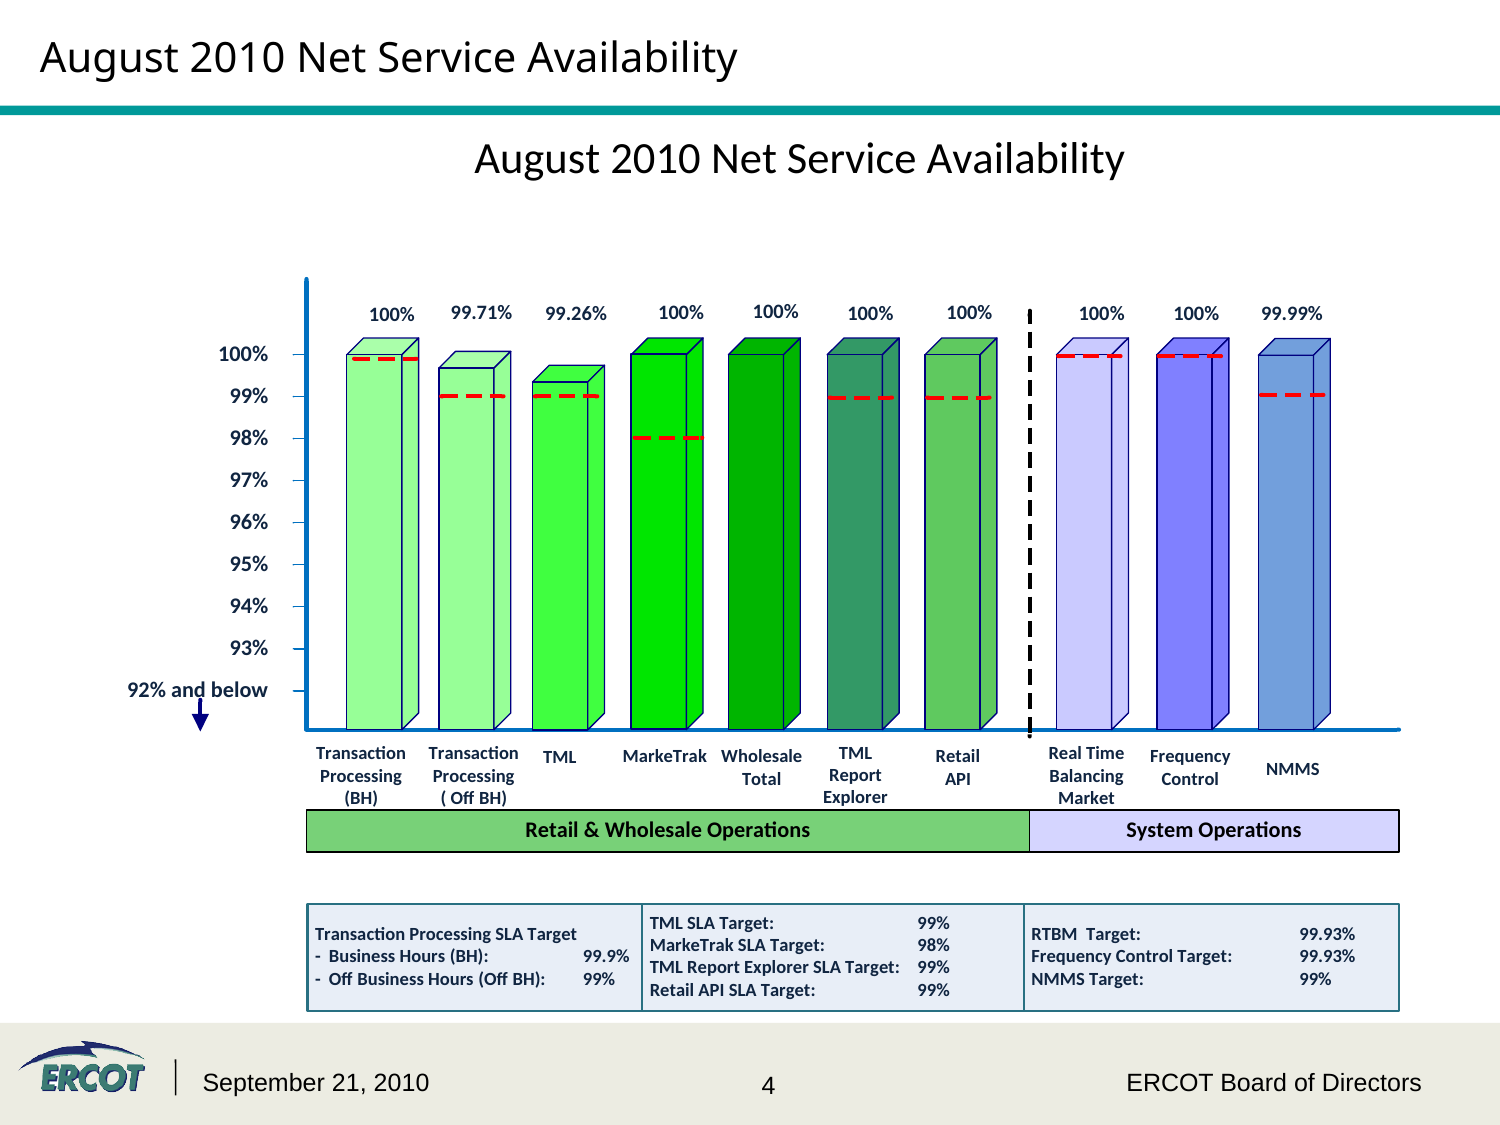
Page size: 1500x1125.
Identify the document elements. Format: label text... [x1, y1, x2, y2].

footer ERCOT Board of Directors [1024, 1059, 1438, 1125]
picture [10, 1031, 151, 1111]
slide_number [187, 1059, 538, 1125]
title August 2010 Net Service Availability [24, 0, 1451, 113]
picture [124, 124, 1404, 1015]
